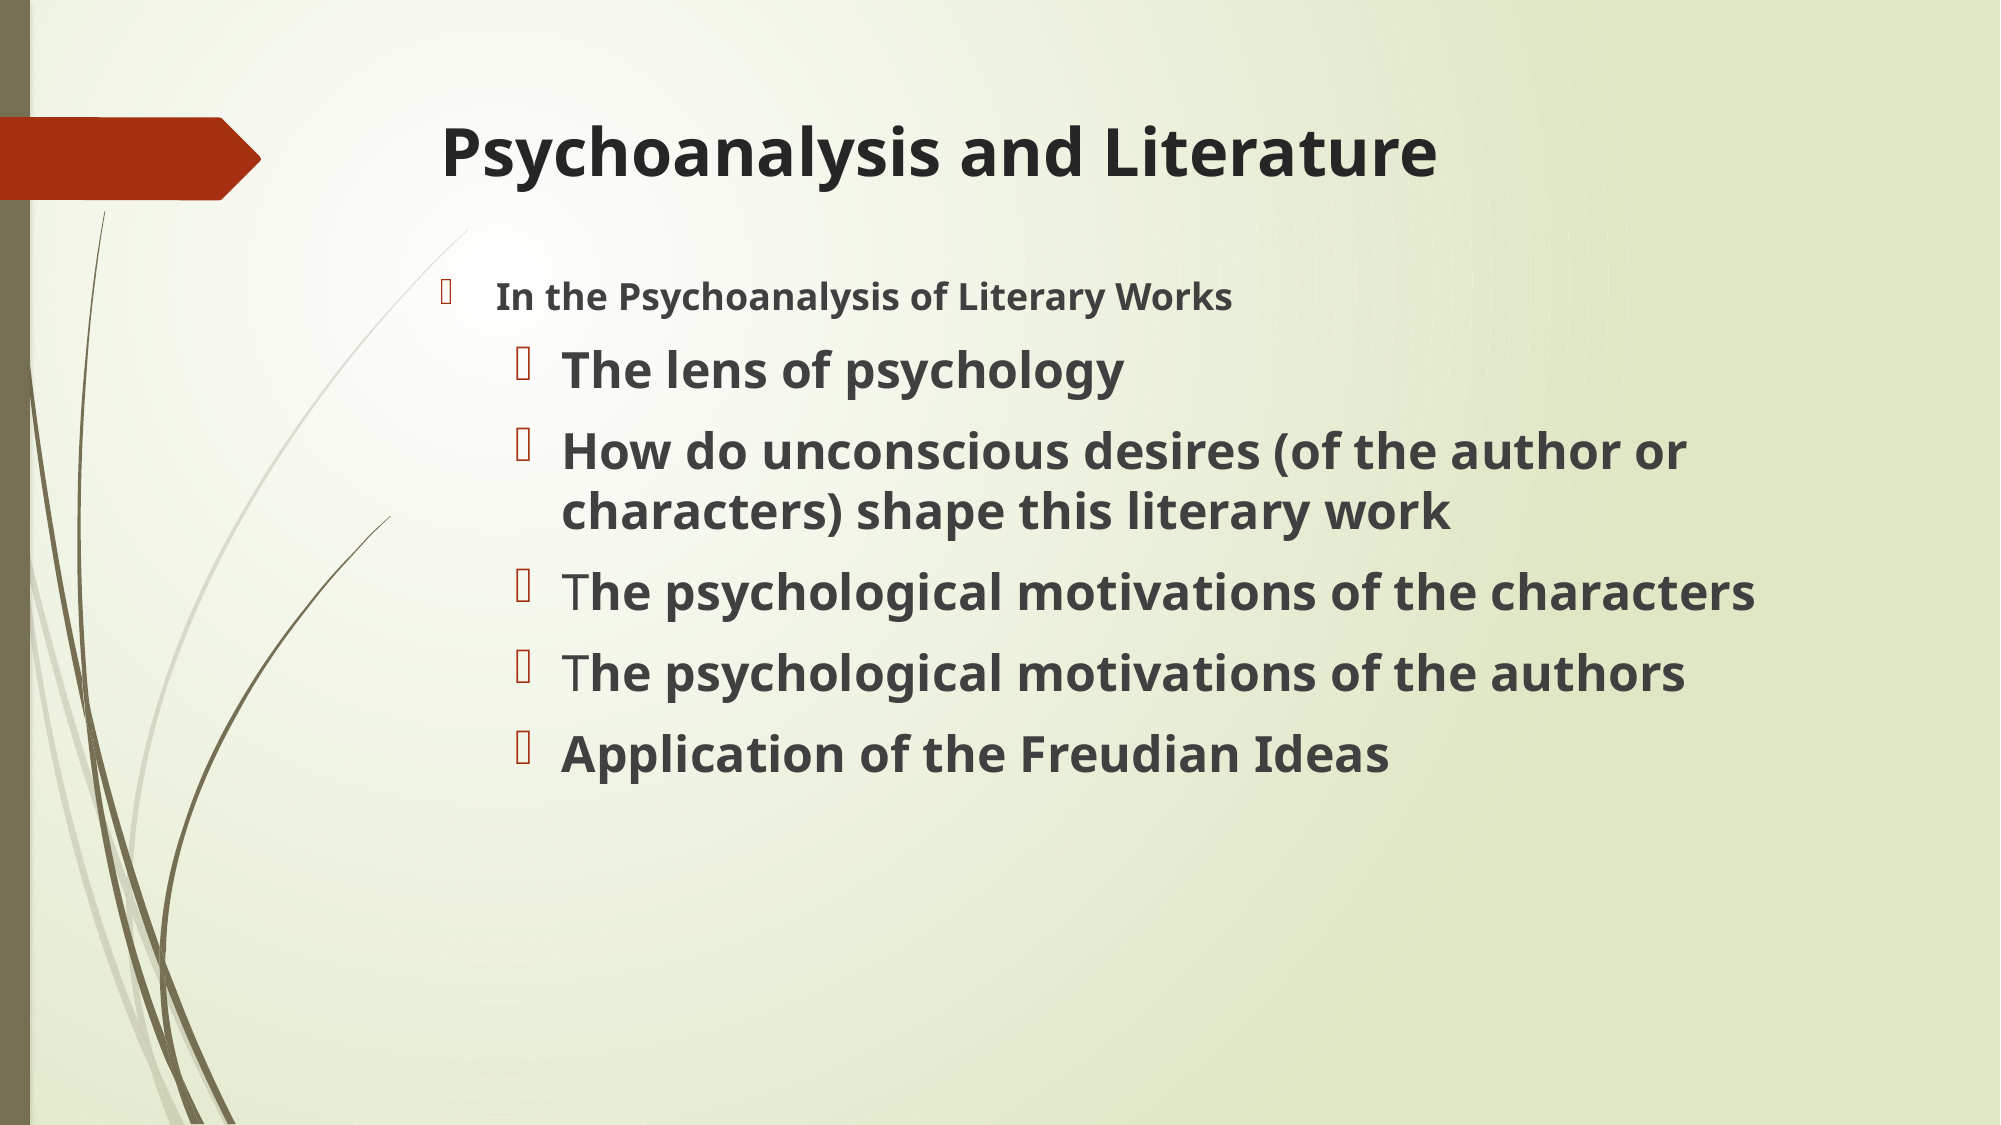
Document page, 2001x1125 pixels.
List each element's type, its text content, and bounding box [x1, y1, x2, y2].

list In the Psychoanalysis of Literary Works The lens of psychology How do unconscious desires (of the author or characters) shape this literary work The psychological motivations of the characters The psychological motivations of the authors Application of the Freudian Ideas [424, 265, 1888, 987]
title Psychoanalysis and Literature [425, 102, 1888, 265]
